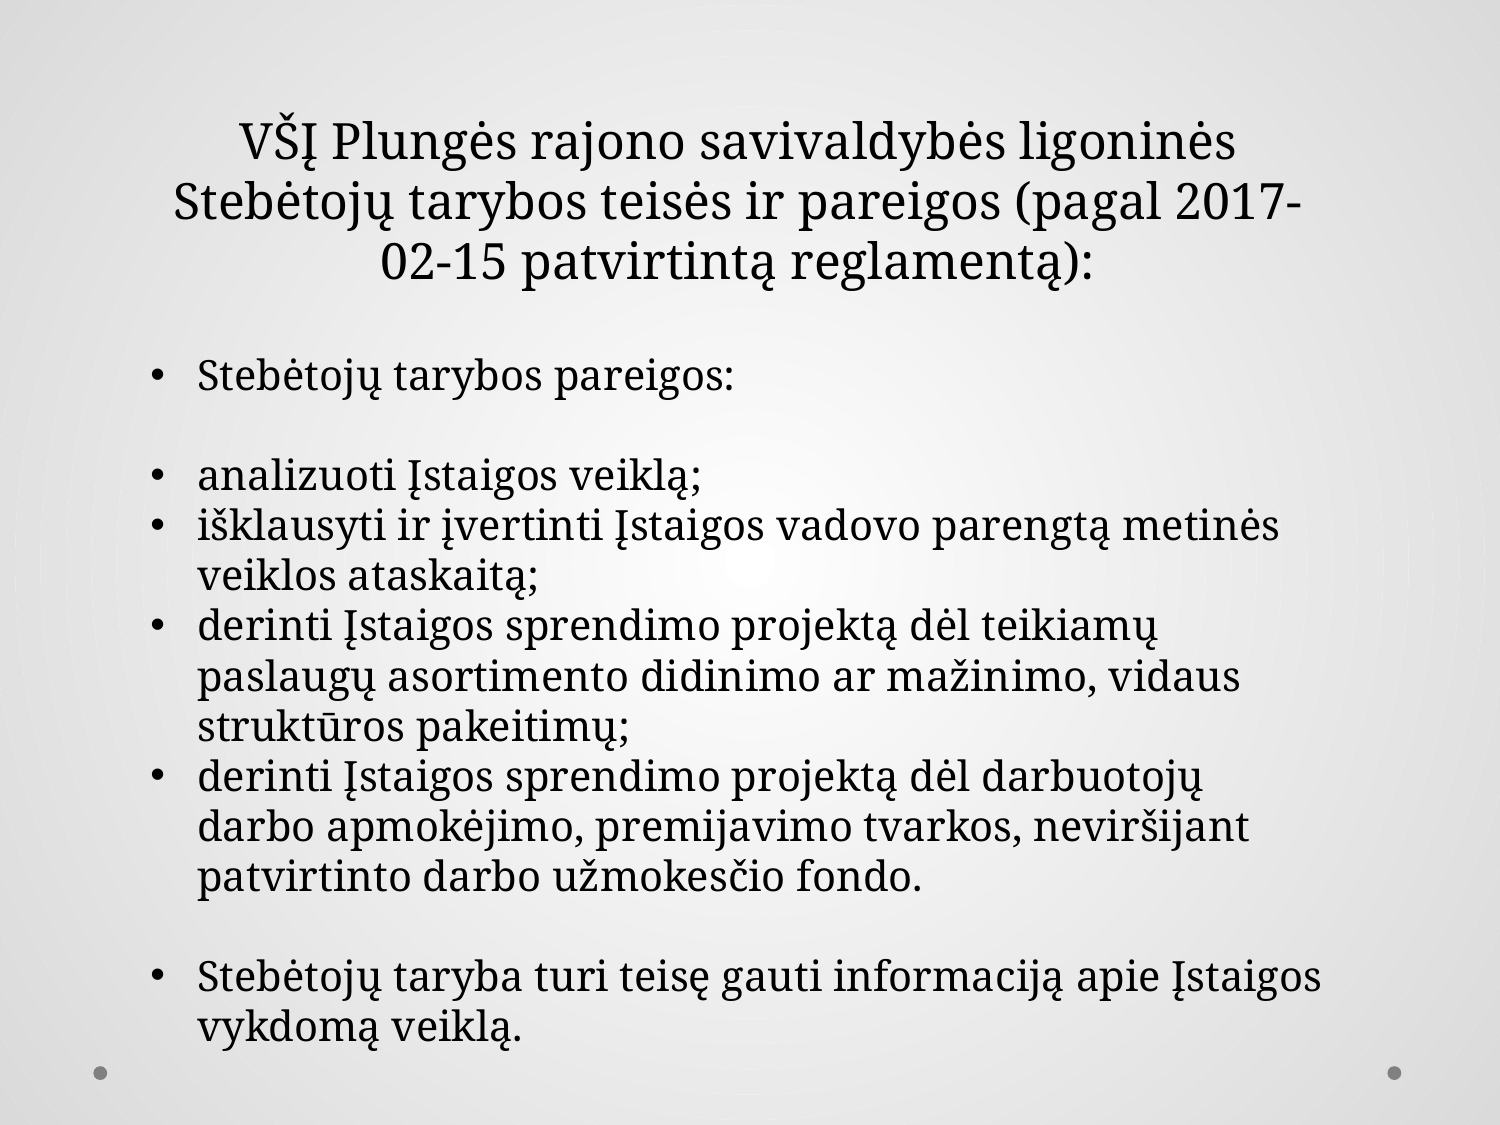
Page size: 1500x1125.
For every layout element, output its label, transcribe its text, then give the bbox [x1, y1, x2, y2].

text_box VŠĮ Plungės rajono savivaldybės ligoninės Stebėtojų tarybos teisės ir pareigos (pagal 2017-02-15 patvirtintą reglamentą): Stebėtojų tarybos pareigos: analizuoti Įstaigos veiklą; išklausyti ir įvertinti Įstaigos vadovo parengtą metinės veiklos ataskaitą; derinti Įstaigos sprendimo projektą dėl teikiamų paslaugų asortimento didinimo ar mažinimo, vidaus struktūros pakeitimų; derinti Įstaigos sprendimo projektą dėl darbuotojų darbo apmokėjimo, premijavimo tvarkos, neviršijant patvirtinto darbo užmokesčio fondo. Stebėtojų taryba turi teisę gauti informaciją apie Įstaigos vykdomą veiklą. [135, 101, 1341, 1125]
